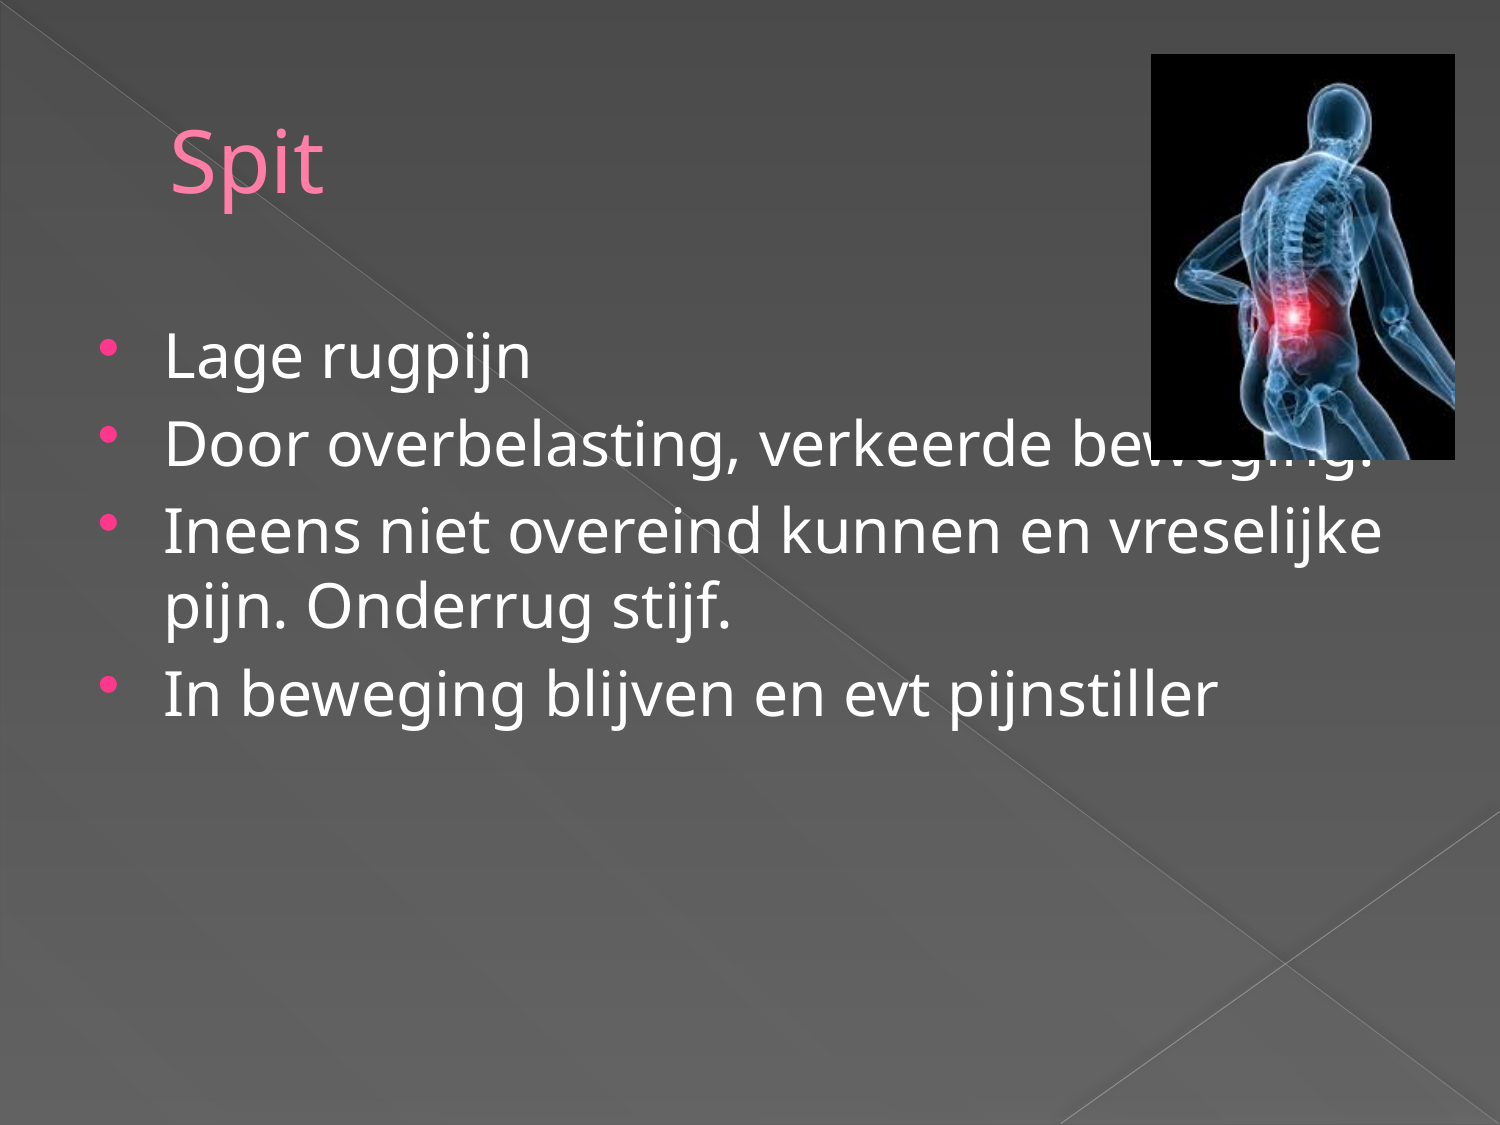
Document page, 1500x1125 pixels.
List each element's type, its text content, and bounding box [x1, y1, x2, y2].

title Spit [75, 43, 1145, 274]
picture [1151, 54, 1455, 460]
list Lage rugpijn Door overbelasting, verkeerde beweging. Ineens niet overeind kunnen en vreselijke pijn. Onderrug stijf. In beweging blijven en evt pijnstiller [75, 308, 1425, 1059]
